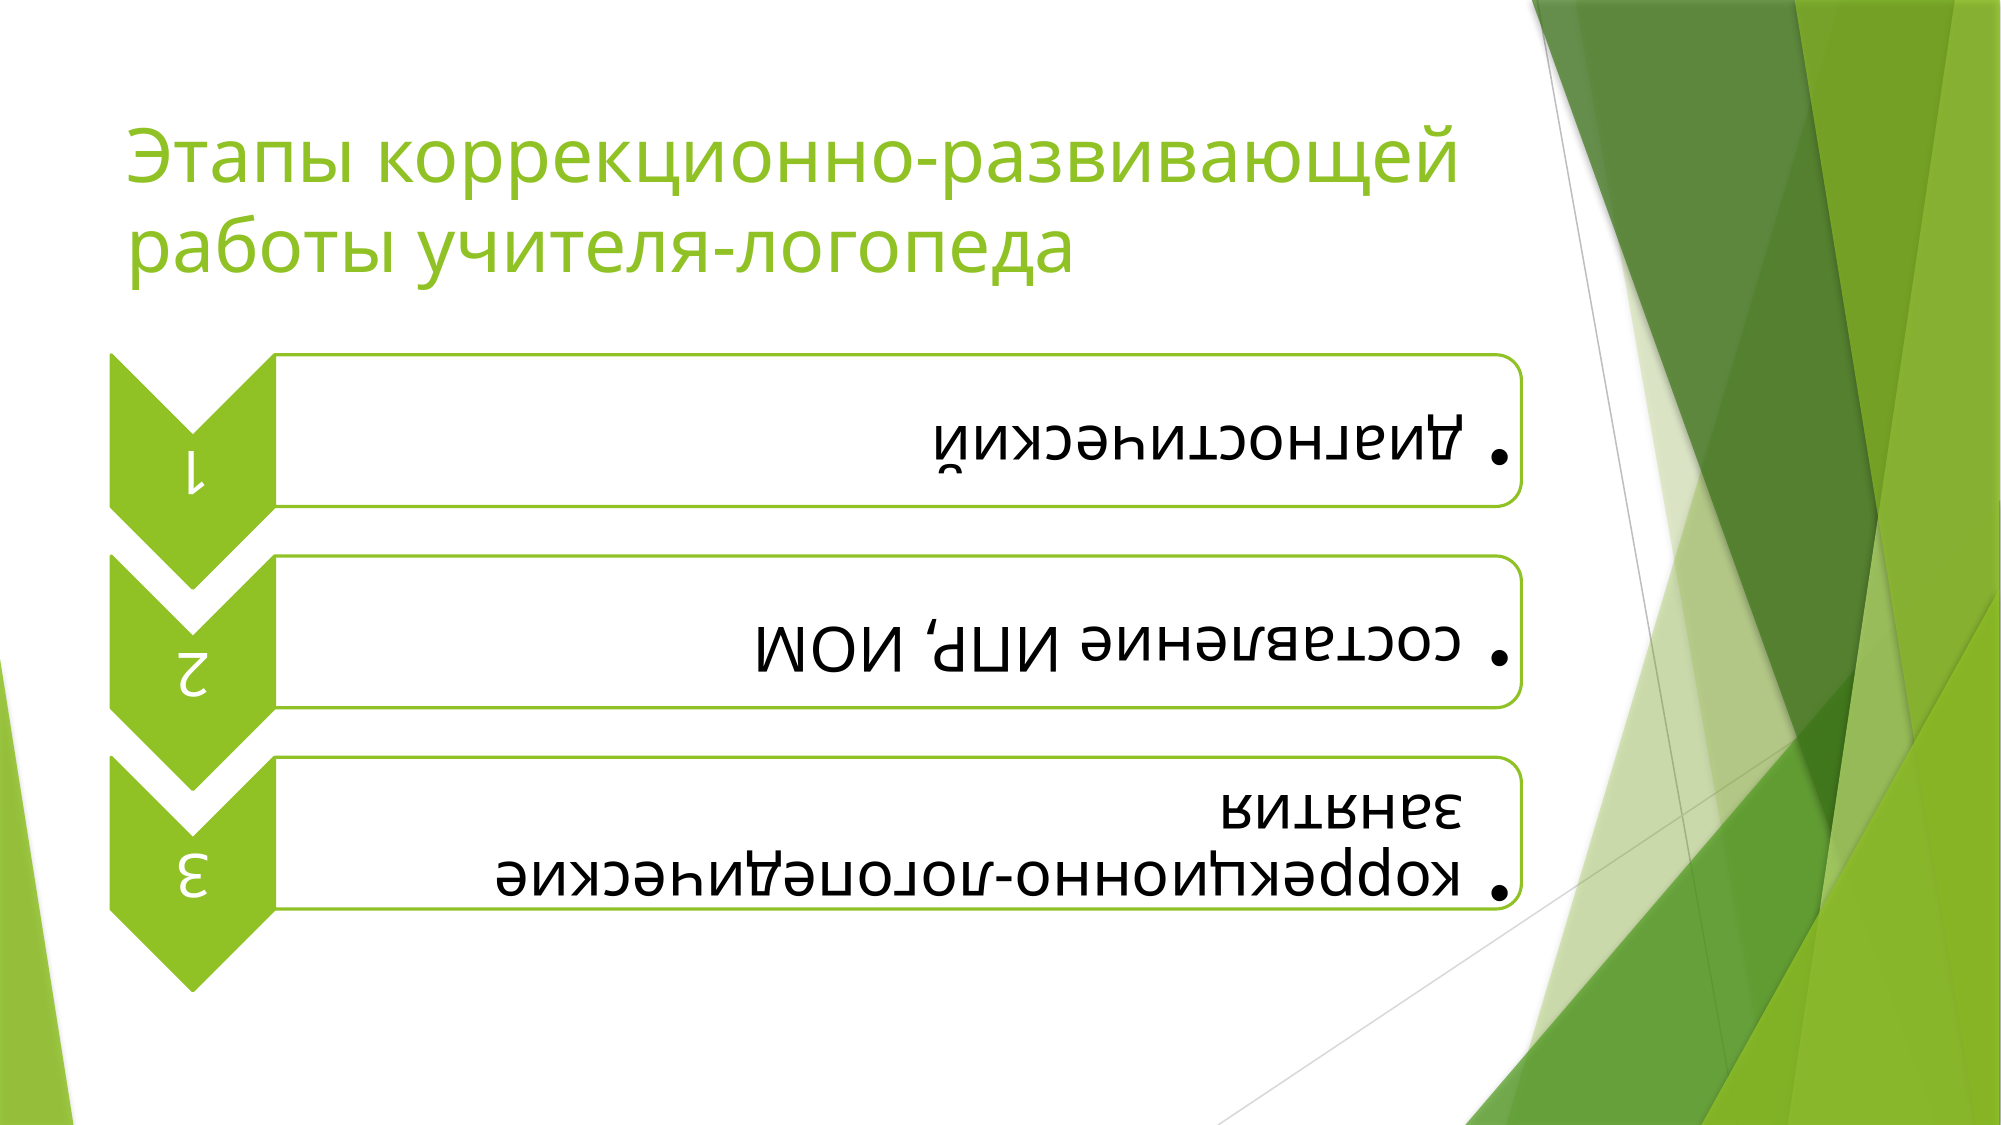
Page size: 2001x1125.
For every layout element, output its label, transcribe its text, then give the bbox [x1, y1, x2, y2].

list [110, 353, 1522, 992]
title Этапы коррекционно-развивающей работы учителя-логопеда [111, 99, 1522, 317]
